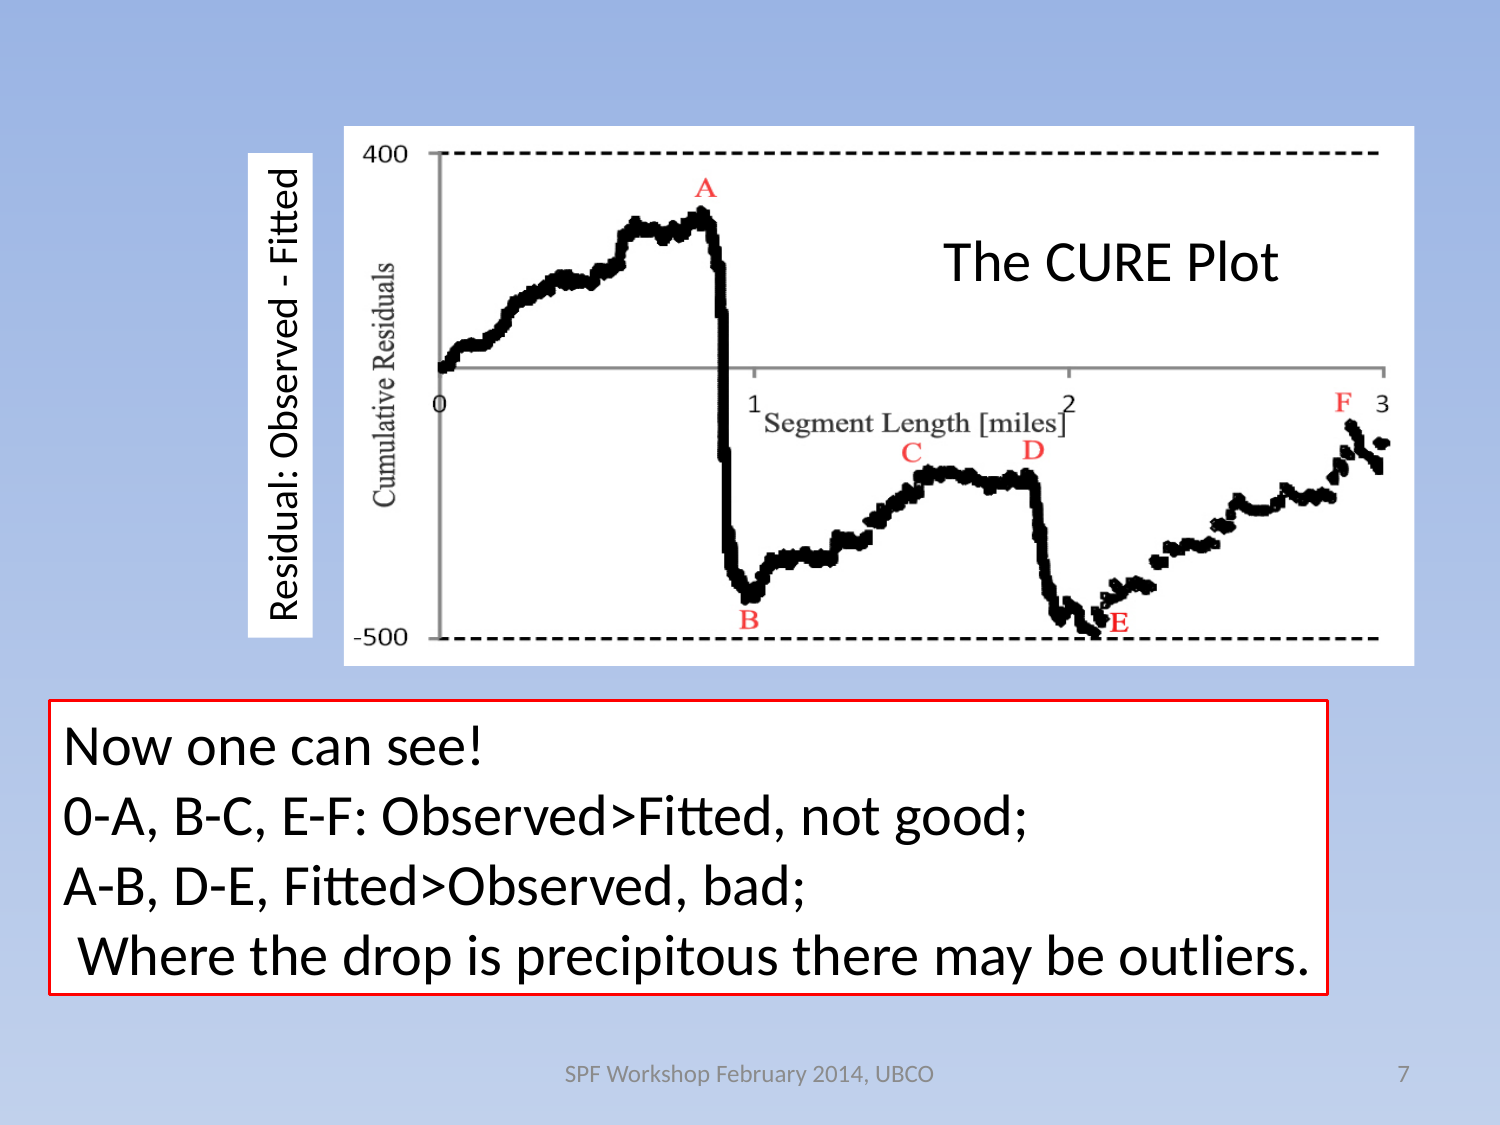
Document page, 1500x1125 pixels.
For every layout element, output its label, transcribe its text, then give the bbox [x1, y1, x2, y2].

text_box Residual: Observed - Fitted [247, 153, 313, 638]
text_box Now one can see! 0-A, B-C, E-F: Observed>Fitted, not good; A-B, D-E, Fitted>Observed, bad; Where the drop is precipitous there may be outliers. [49, 700, 1328, 995]
footer SPF Workshop February 2014, UBCO [512, 1042, 988, 1103]
picture [343, 126, 1415, 666]
slide_number 7 [1074, 1042, 1425, 1103]
